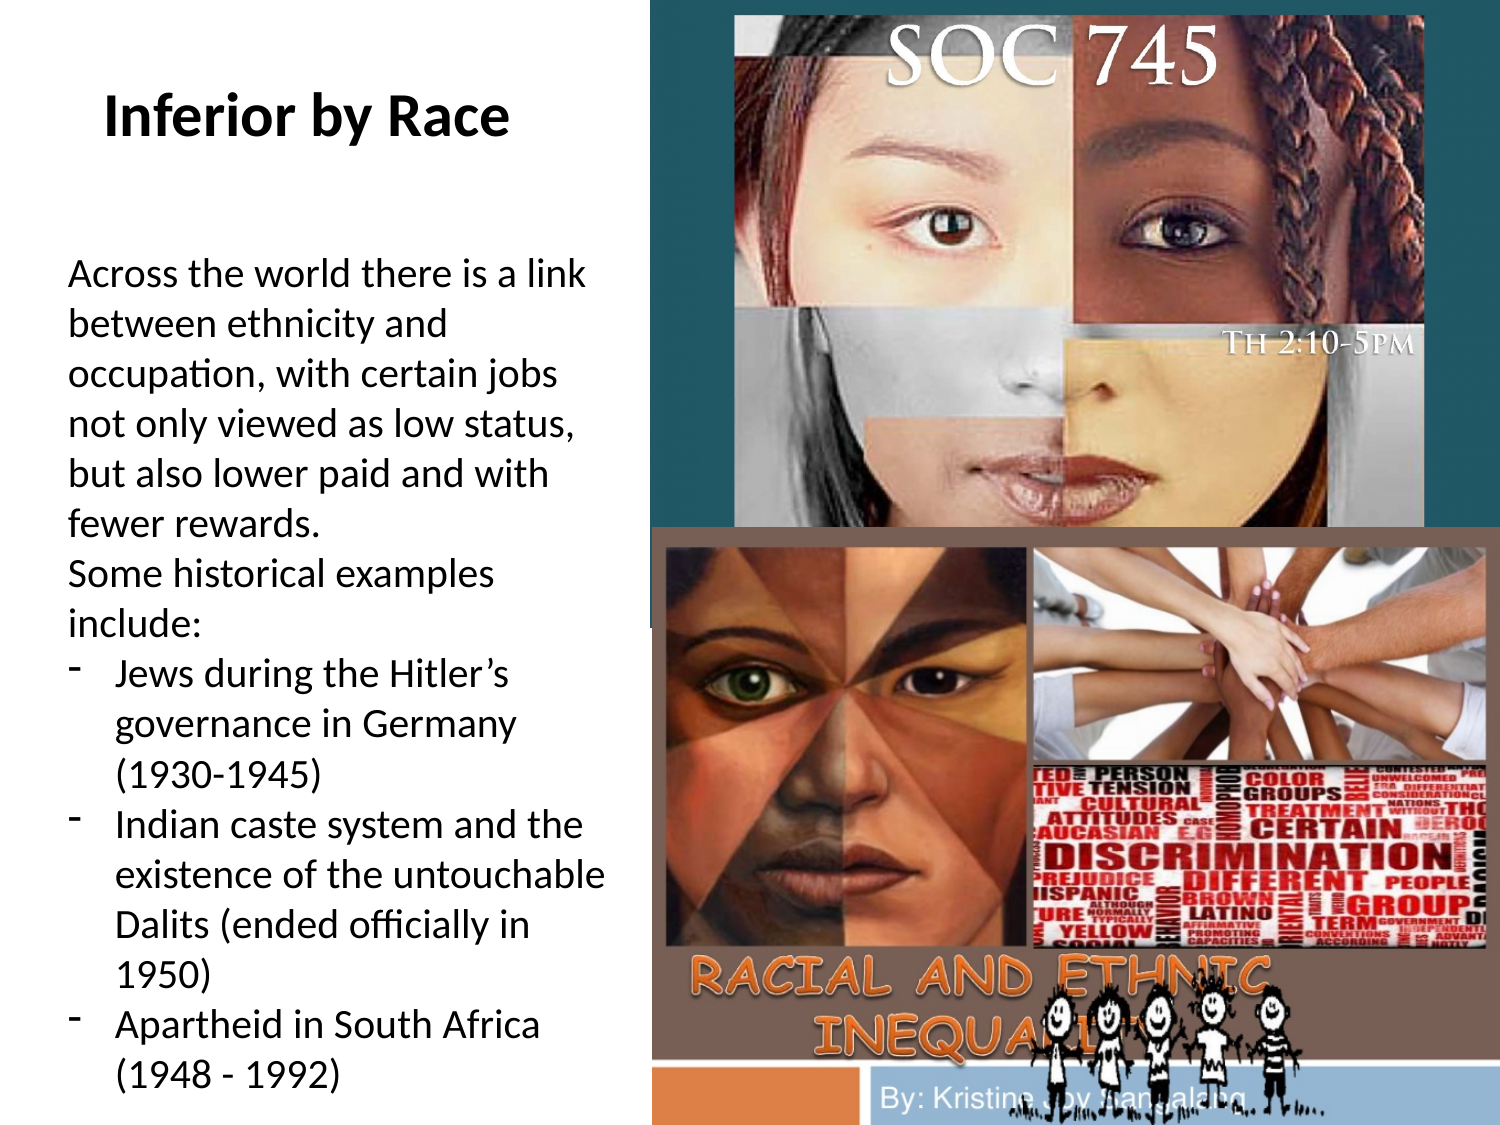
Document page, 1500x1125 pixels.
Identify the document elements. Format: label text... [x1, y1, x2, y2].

picture [650, 0, 1500, 1125]
text_box Across the world there is a link between ethnicity and occupation, with certain jobs not only viewed as low status, but also lower paid and with fewer rewards. Some historical examples include: Jews during the Hitler’s governance in Germany (1930-1945) Indian caste system and the existence of the untouchable Dalits (ended officially in 1950) Apartheid in South Africa (1948 - 1992) [53, 238, 632, 1104]
text_box Inferior by Race [88, 66, 609, 157]
